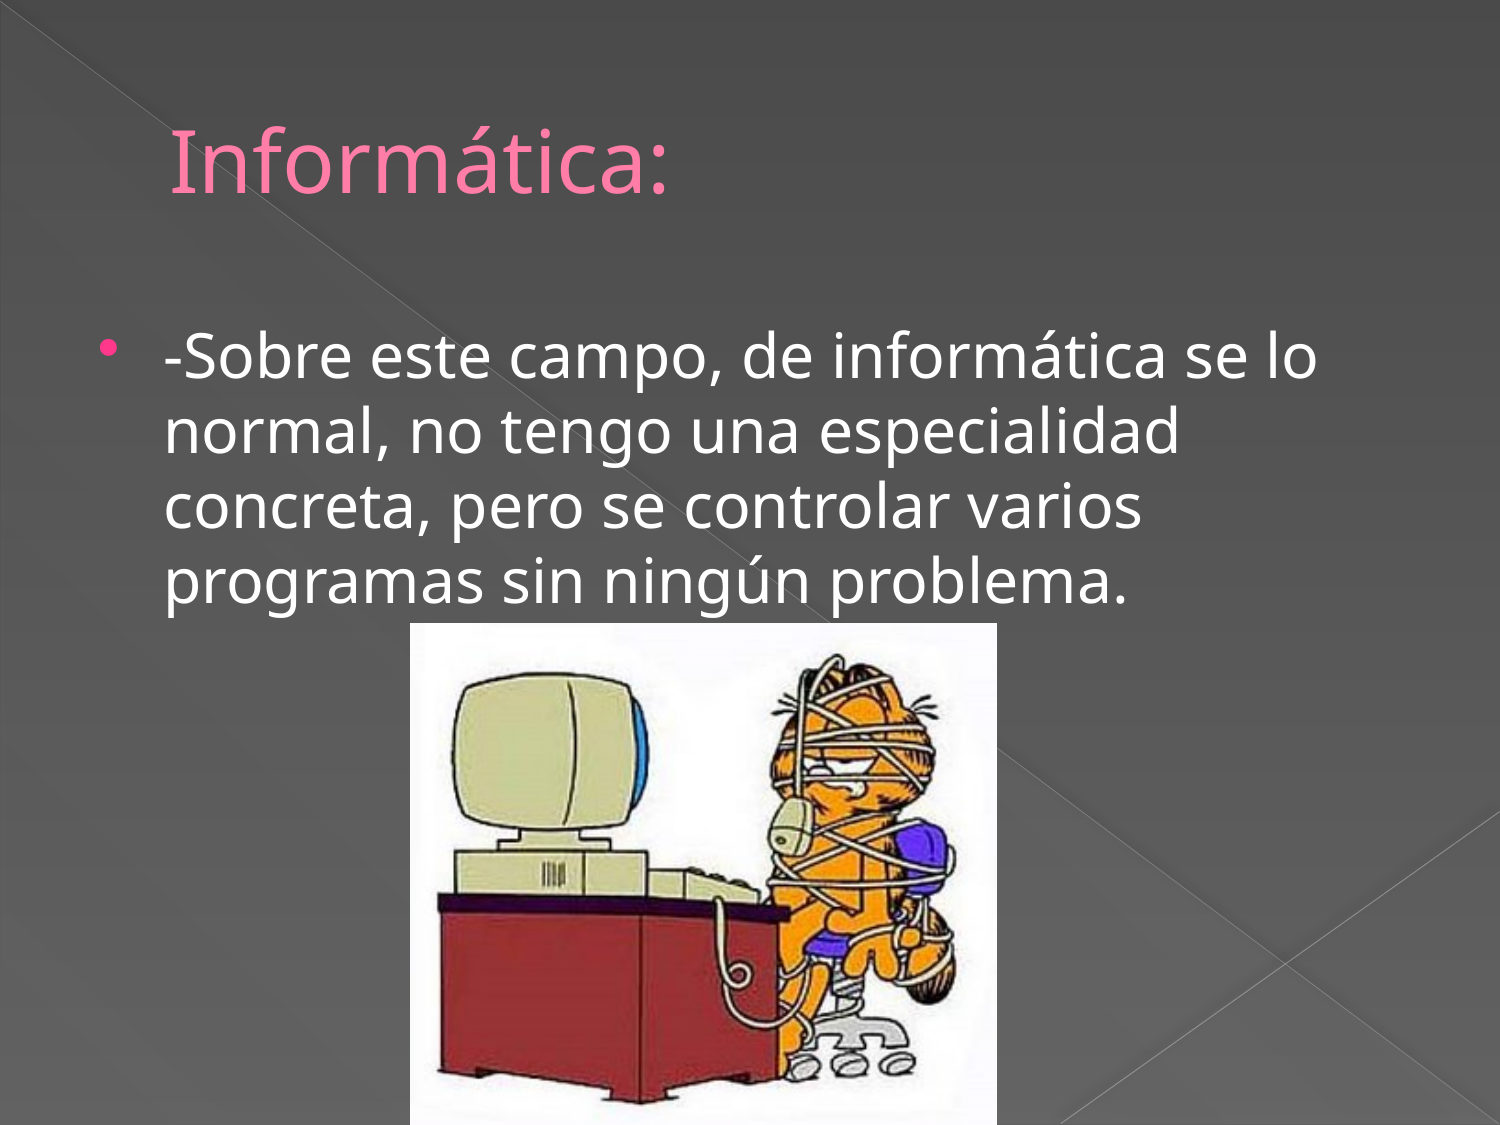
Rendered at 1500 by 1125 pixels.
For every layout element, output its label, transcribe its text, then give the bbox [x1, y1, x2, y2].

list -Sobre este campo, de informática se lo normal, no tengo una especialidad concreta, pero se controlar varios programas sin ningún problema. [75, 308, 1425, 1059]
title Informática: [75, 43, 1425, 274]
picture [409, 622, 997, 1125]
